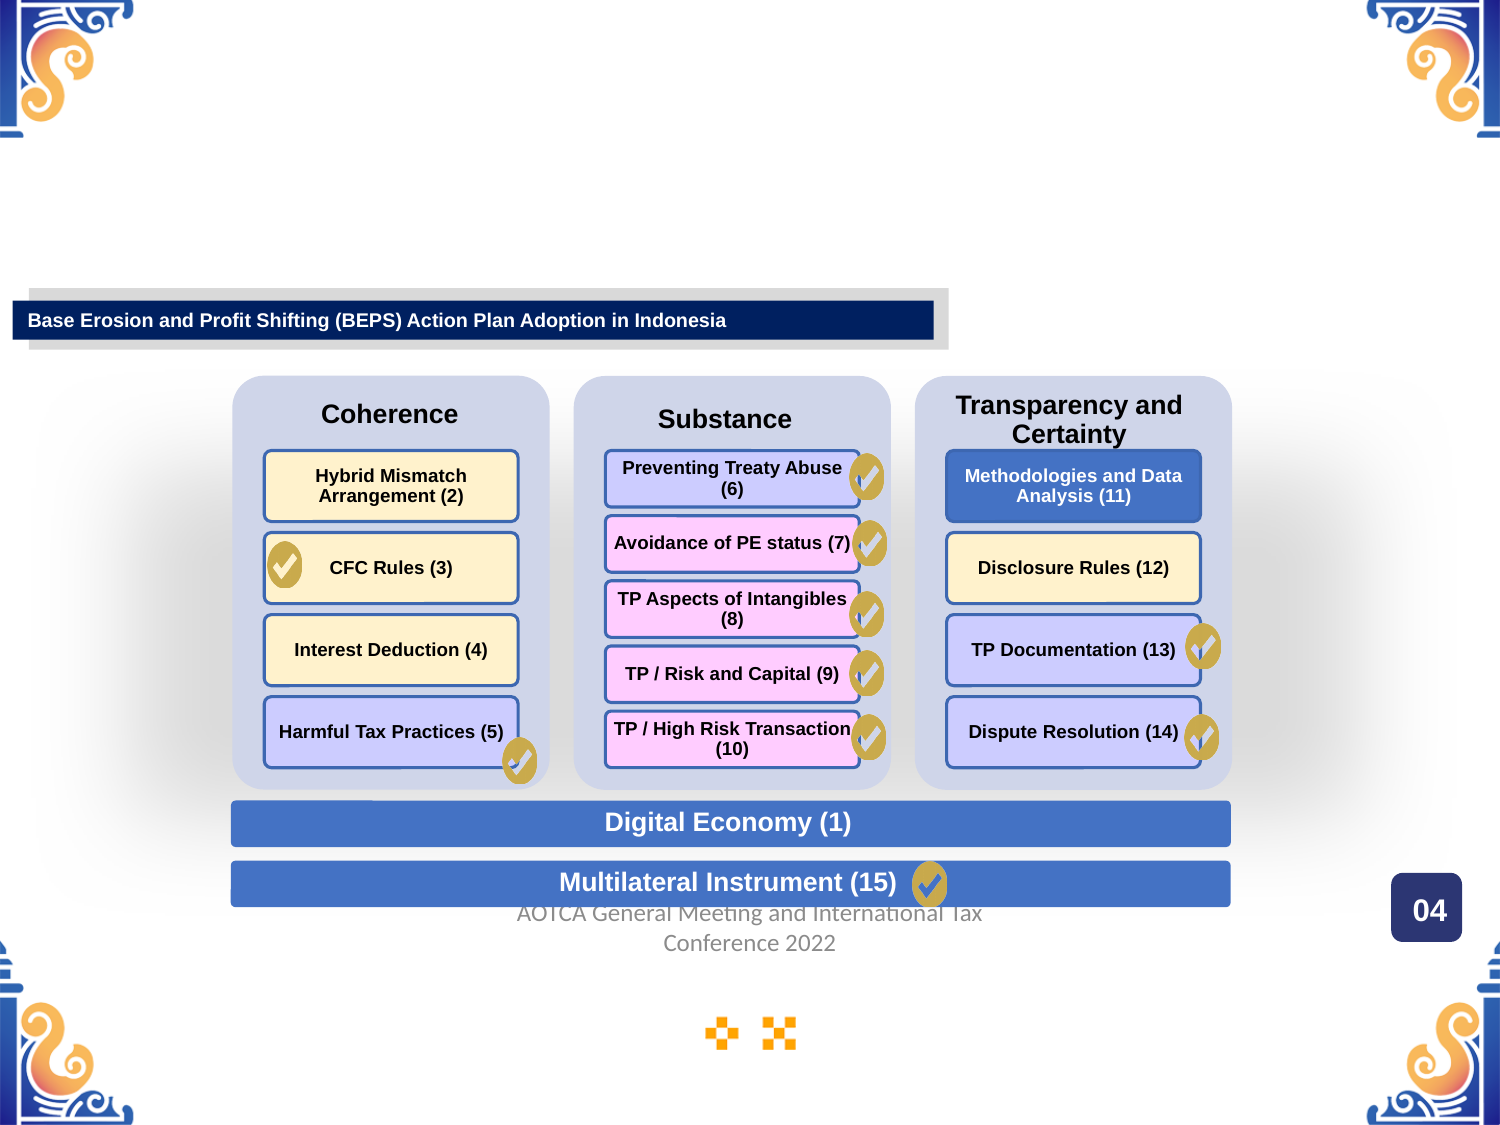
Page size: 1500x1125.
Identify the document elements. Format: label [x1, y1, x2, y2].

text_box [264, 614, 519, 686]
text_box [264, 696, 519, 768]
text_box [227, 860, 1231, 908]
text_box [946, 614, 1201, 686]
text_box [264, 450, 519, 522]
text_box [605, 645, 860, 703]
text_box [946, 696, 1201, 768]
text_box [946, 532, 1201, 604]
text_box [605, 450, 860, 508]
text_box [946, 450, 1201, 522]
text_box [605, 515, 860, 573]
picture [0, 0, 1500, 1125]
text_box [264, 532, 519, 604]
text_box [228, 800, 1231, 848]
text_box [910, 357, 1233, 790]
text_box [230, 352, 550, 790]
text_box [605, 711, 860, 768]
text_box [566, 357, 892, 790]
text_box [605, 580, 860, 638]
